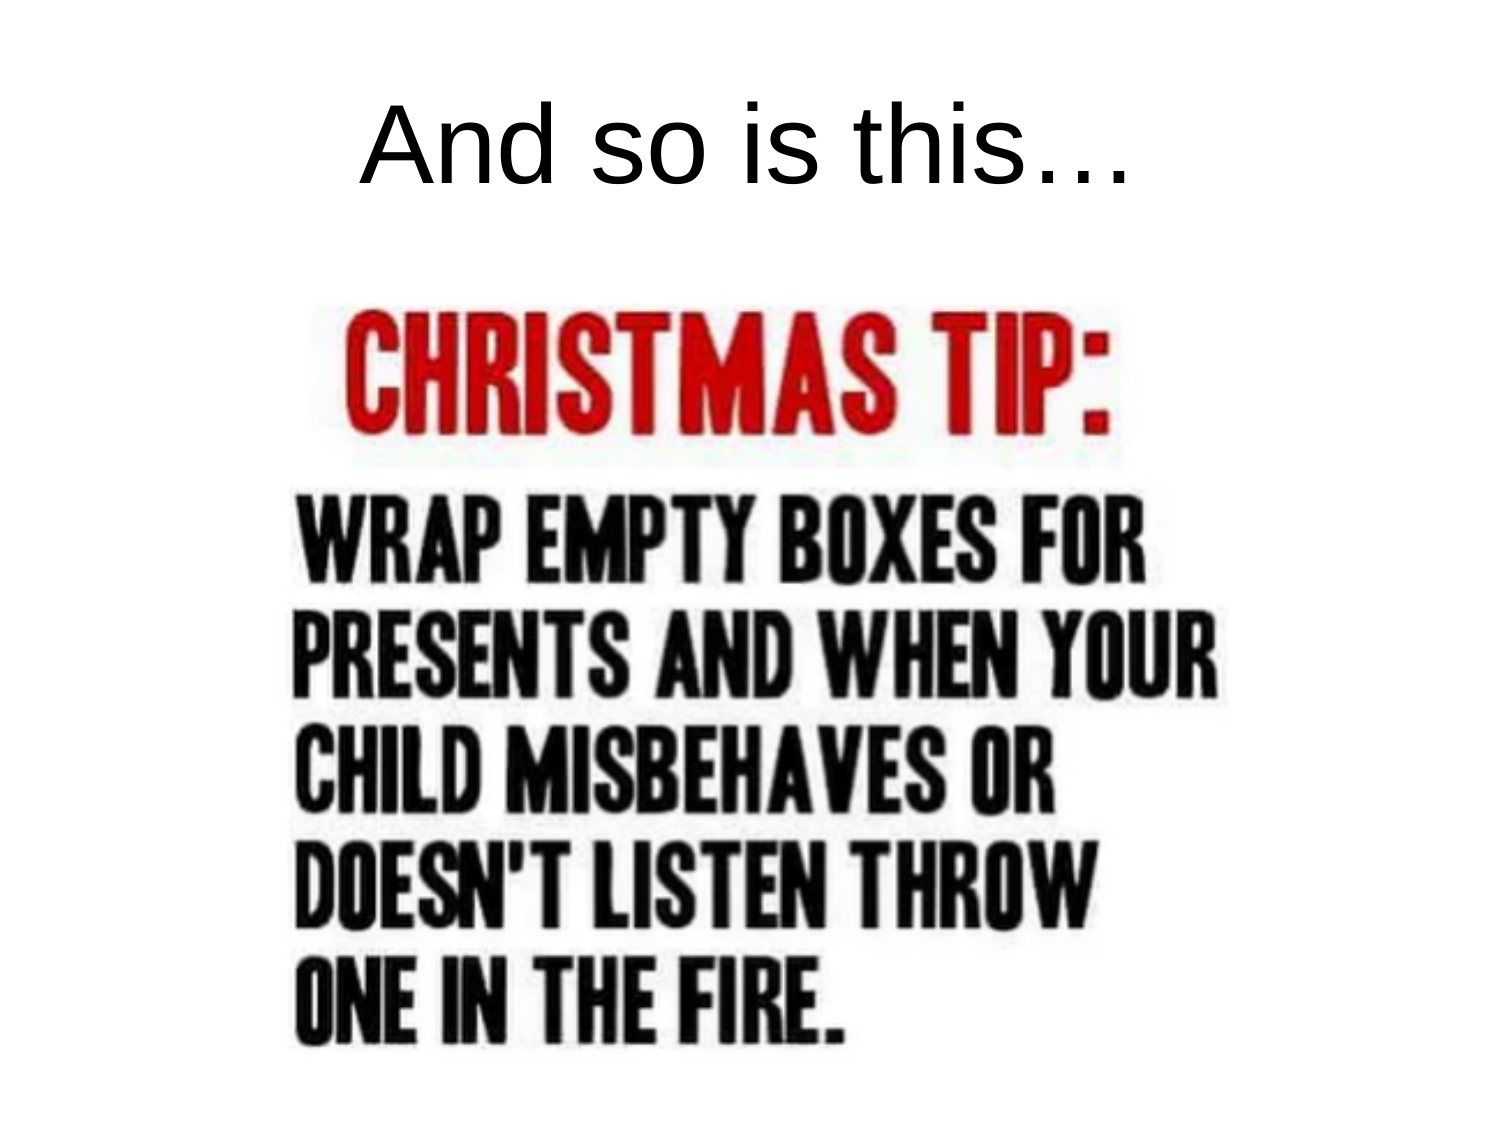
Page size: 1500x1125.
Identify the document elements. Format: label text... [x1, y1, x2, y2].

title And so is this… [75, 45, 1425, 233]
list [212, 249, 1251, 1106]
